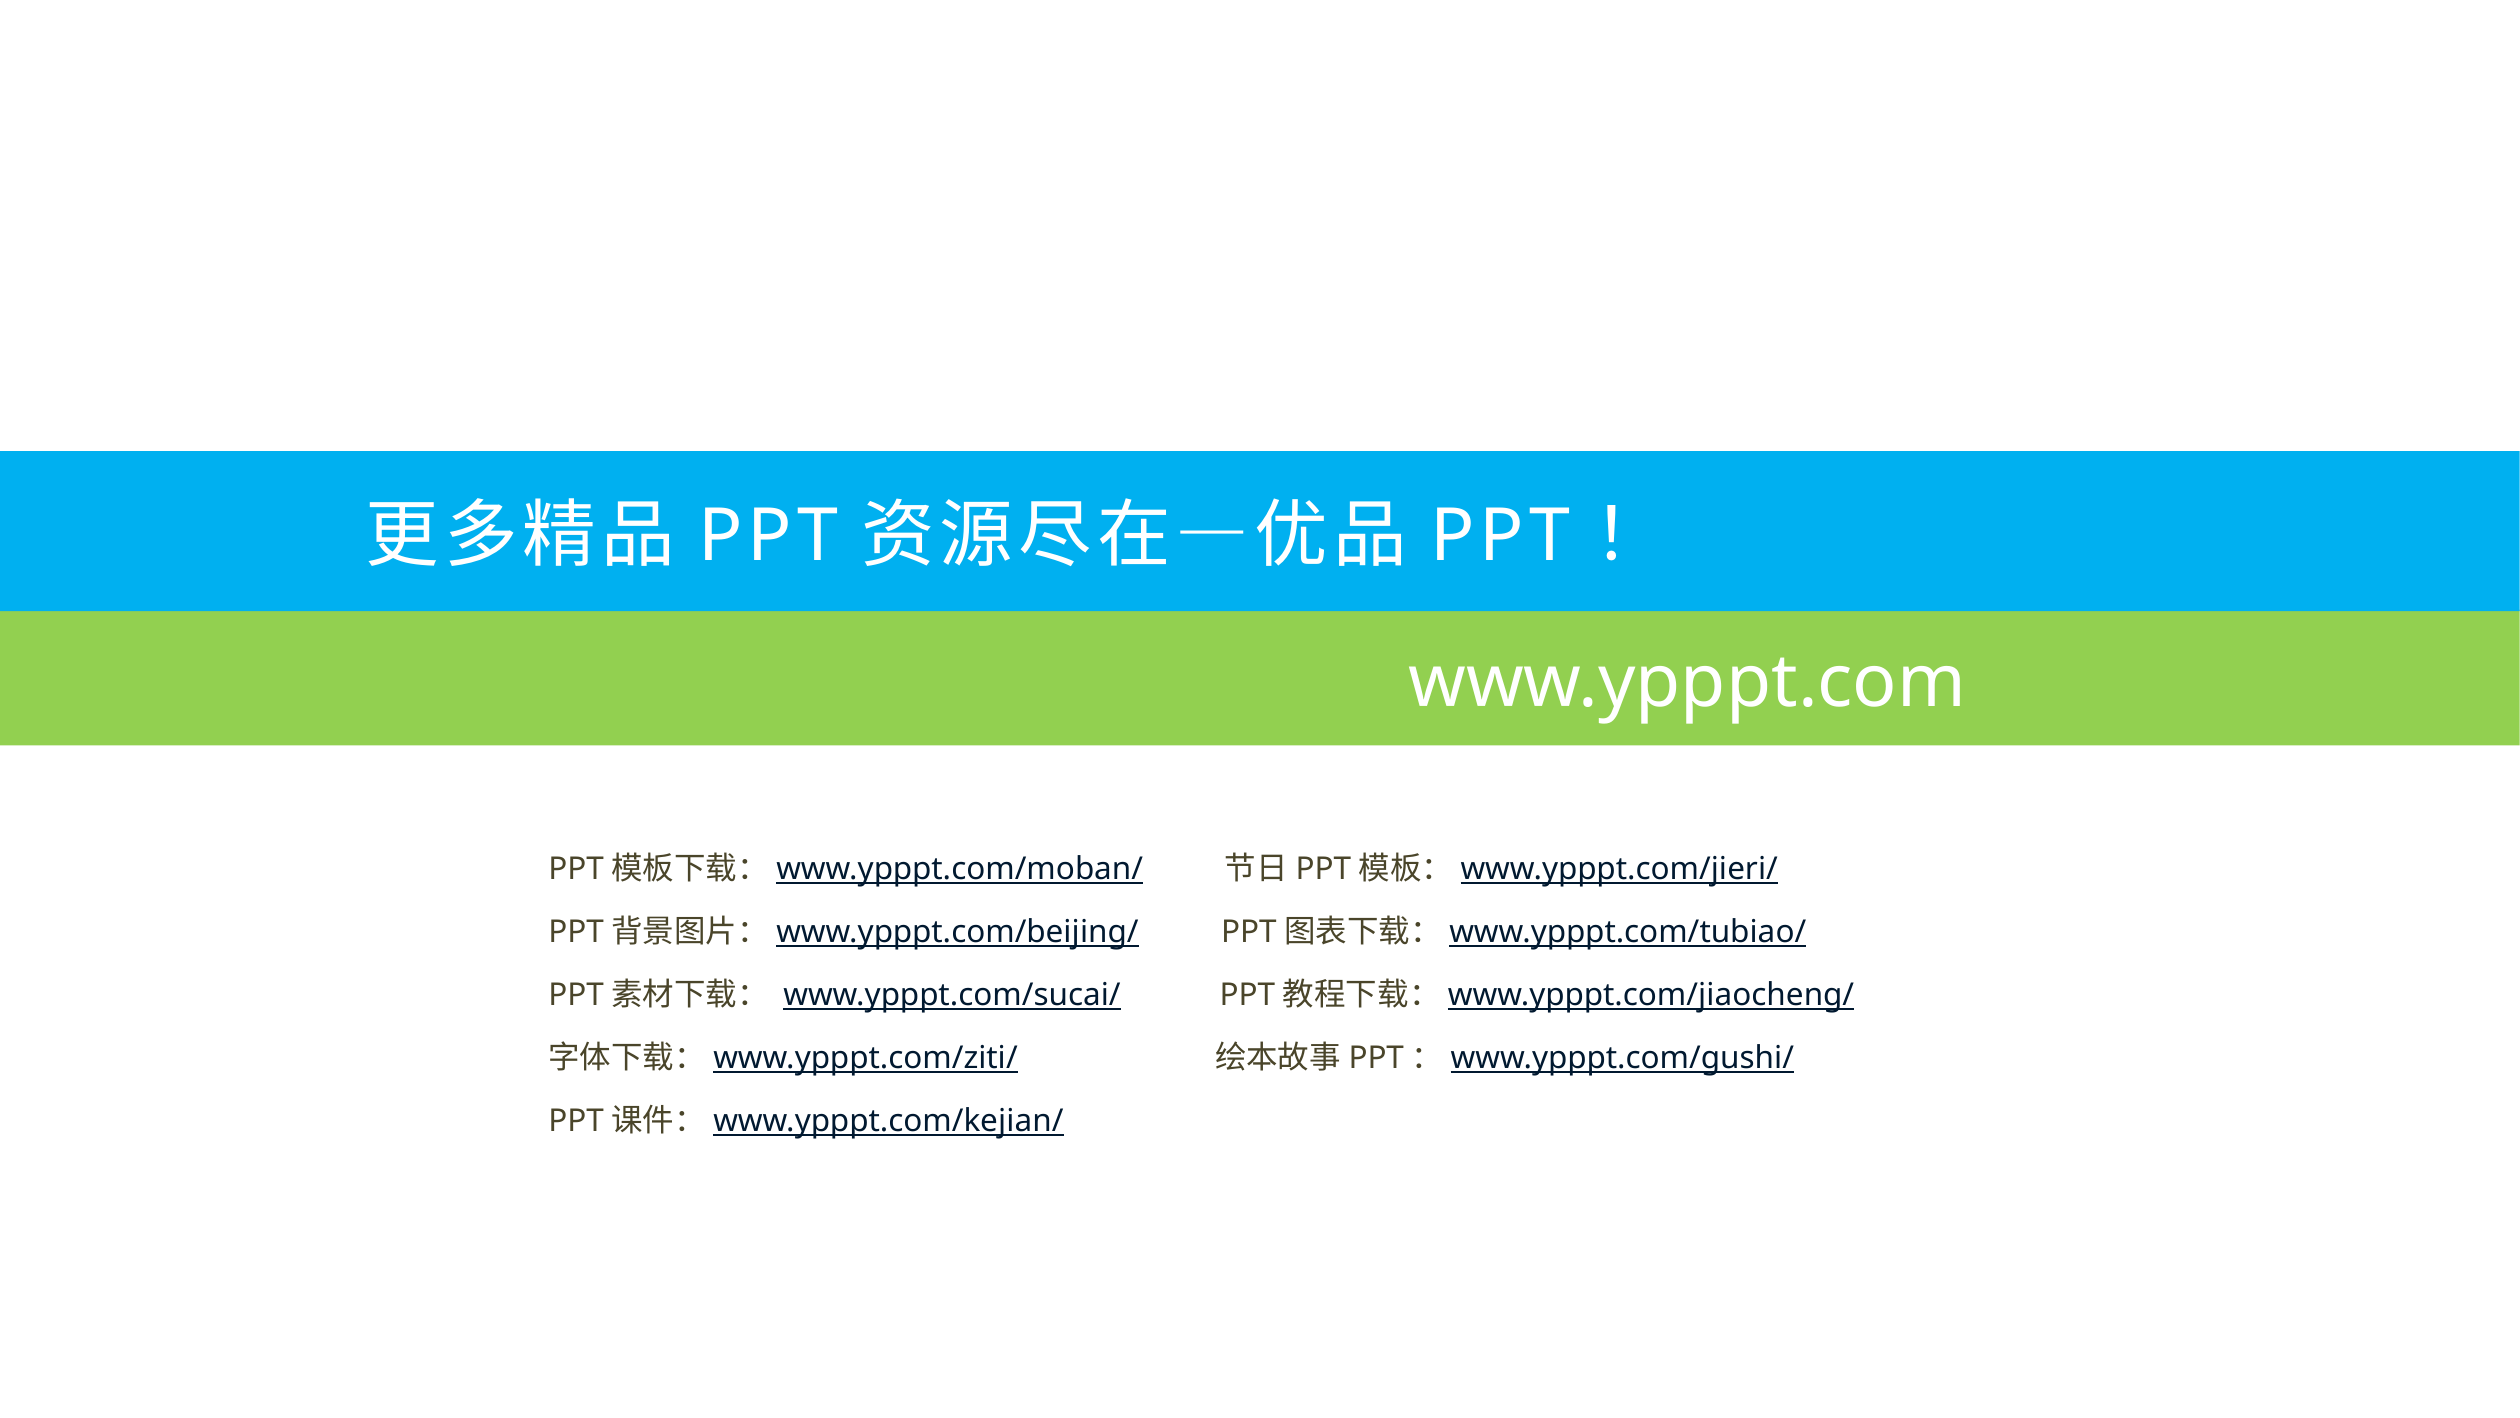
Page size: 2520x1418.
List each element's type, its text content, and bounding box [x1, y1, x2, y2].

text_box www.ypppt.com [0, 612, 2520, 746]
text_box 更多精品PPT资源尽在—优品PPT！ [0, 450, 2520, 612]
text_box PPT模板下载：www.ypppt.com/moban/ 节日PPT模板：www.ypppt.com/jieri/ PPT背景图片：www.ypppt.com/beijing/ PPT图表下载：www.ypppt.com/tubiao/ PPT素材下载： www.ypppt.com/sucai/ PPT教程下载：www.ypppt.com/jiaocheng/ 字体下载：www.ypppt.com/ziti/ 绘本故事PPT：www.ypppt.com/gushi/ PPT课件：www.ypppt.com/kejian/ [533, 810, 1961, 1161]
